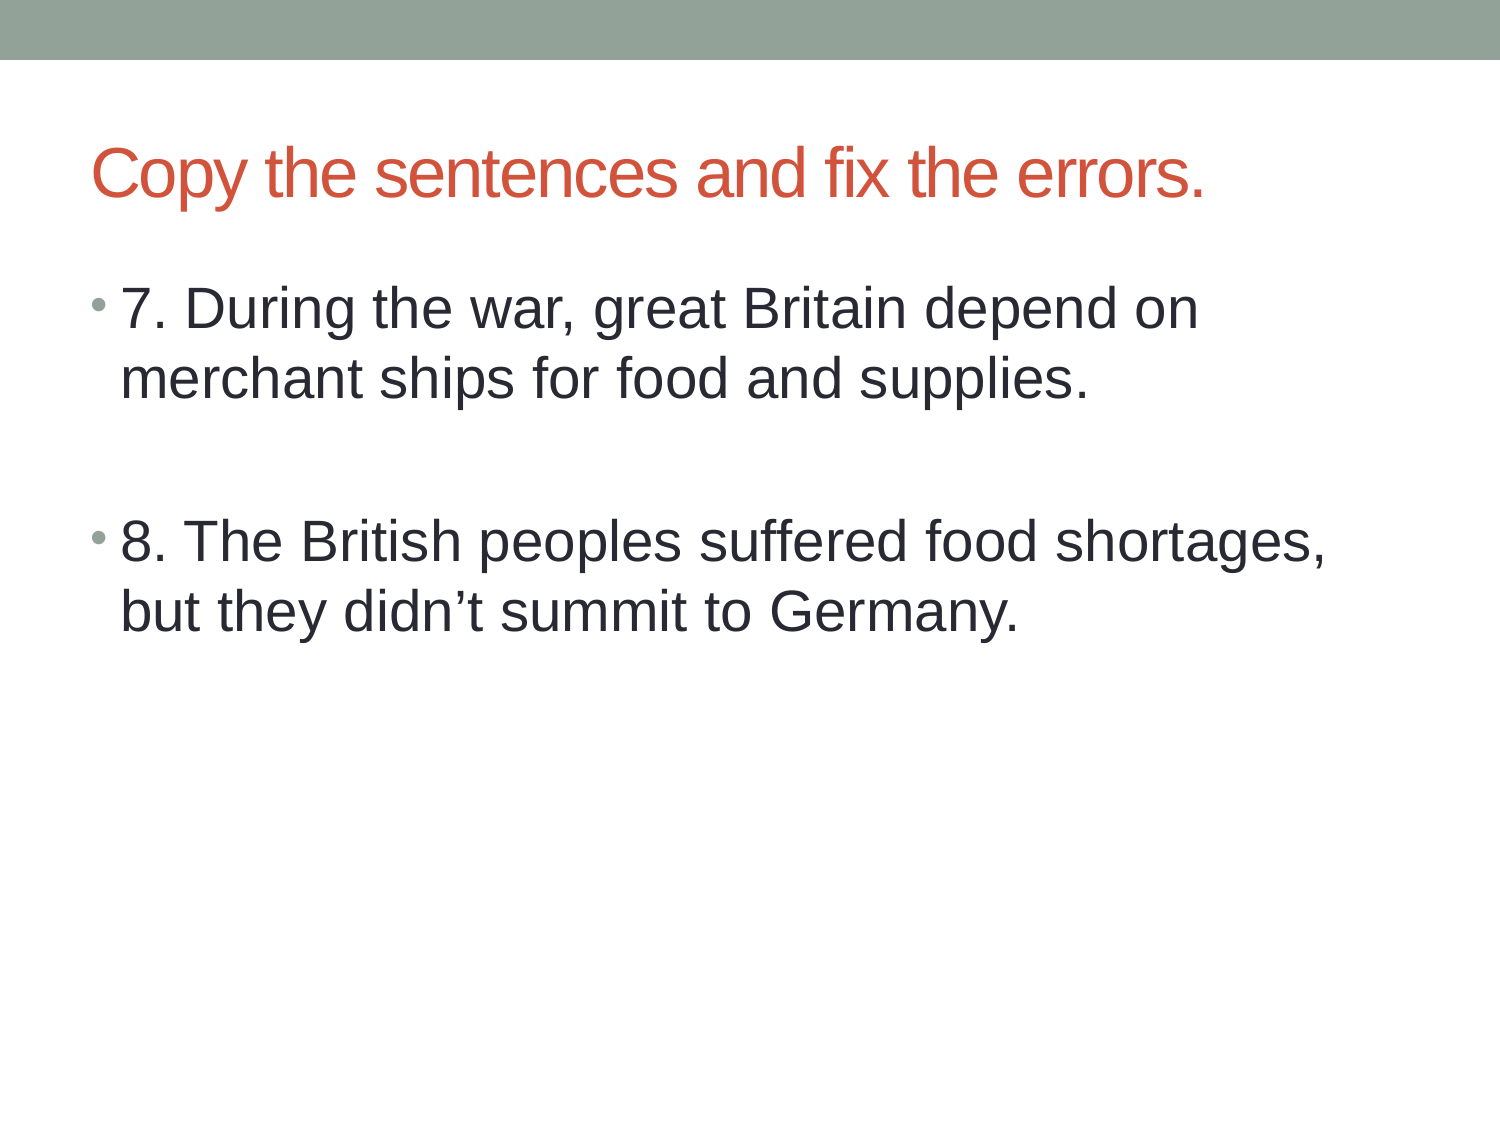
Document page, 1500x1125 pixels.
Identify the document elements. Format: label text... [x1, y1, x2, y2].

title Copy the sentences and fix the errors. [75, 87, 1425, 250]
list 7. During the war, great Britain depend on merchant ships for food and supplies. 8. The British peoples suffered food shortages, but they didn’t summit to Germany. [75, 262, 1425, 1063]
